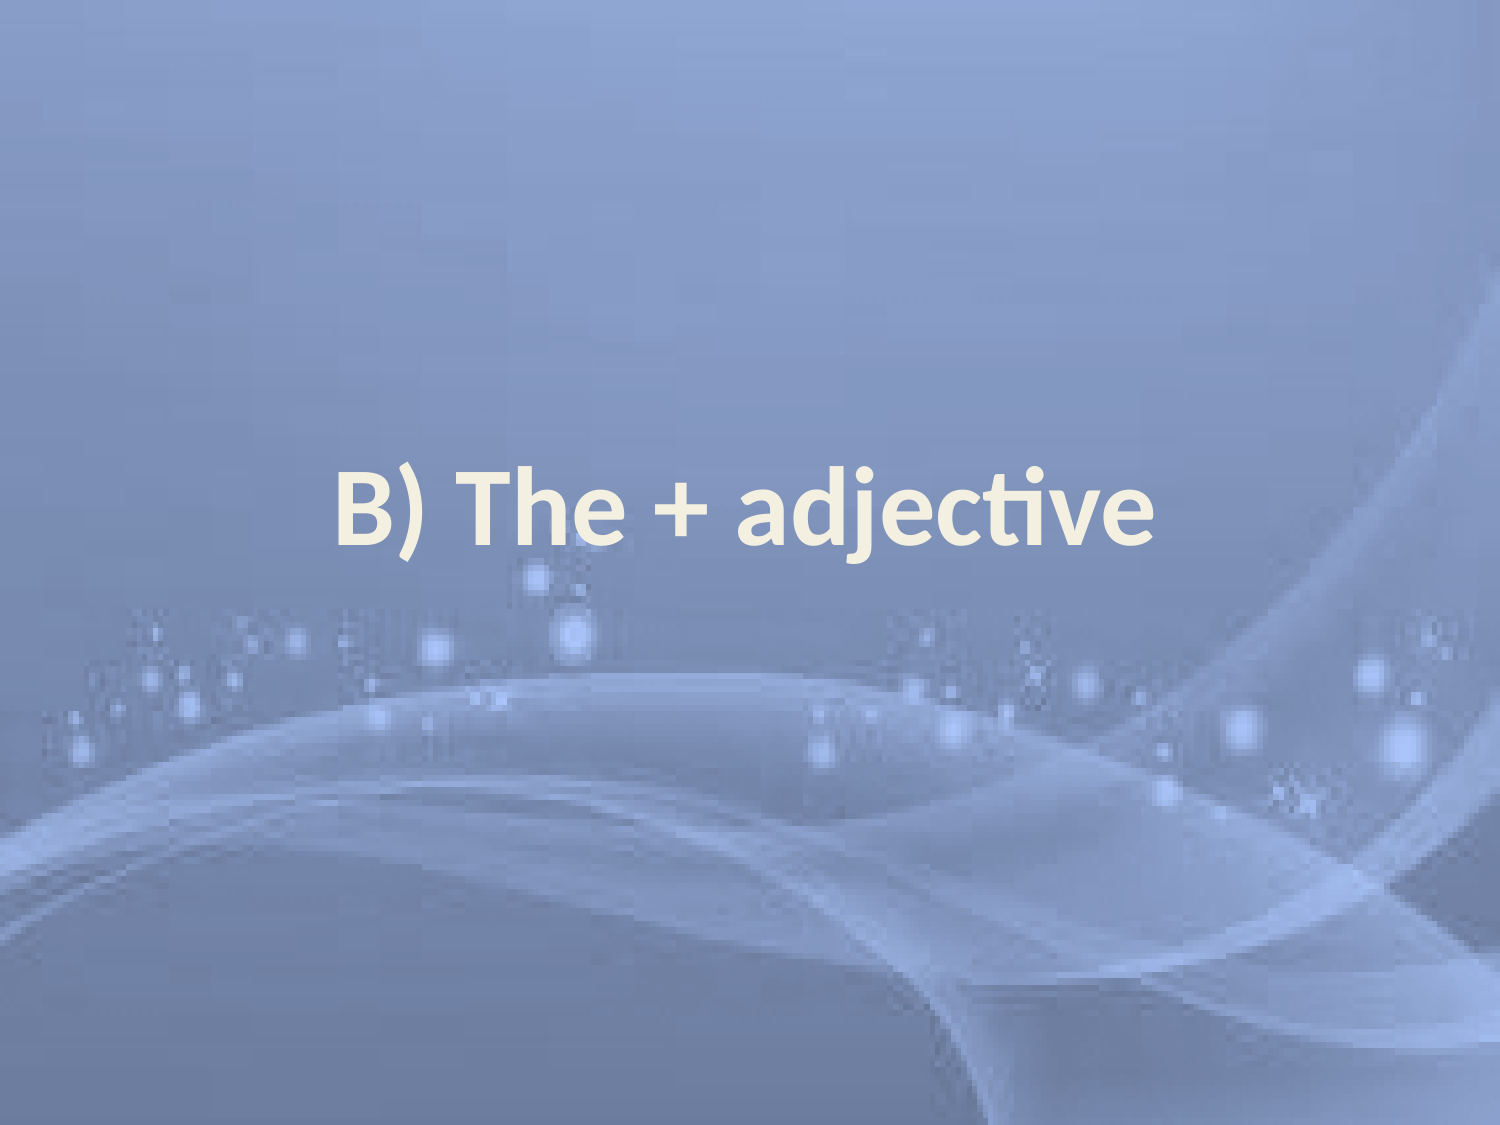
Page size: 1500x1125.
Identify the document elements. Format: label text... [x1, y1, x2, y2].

text_box B) The + adjective [316, 424, 1174, 575]
